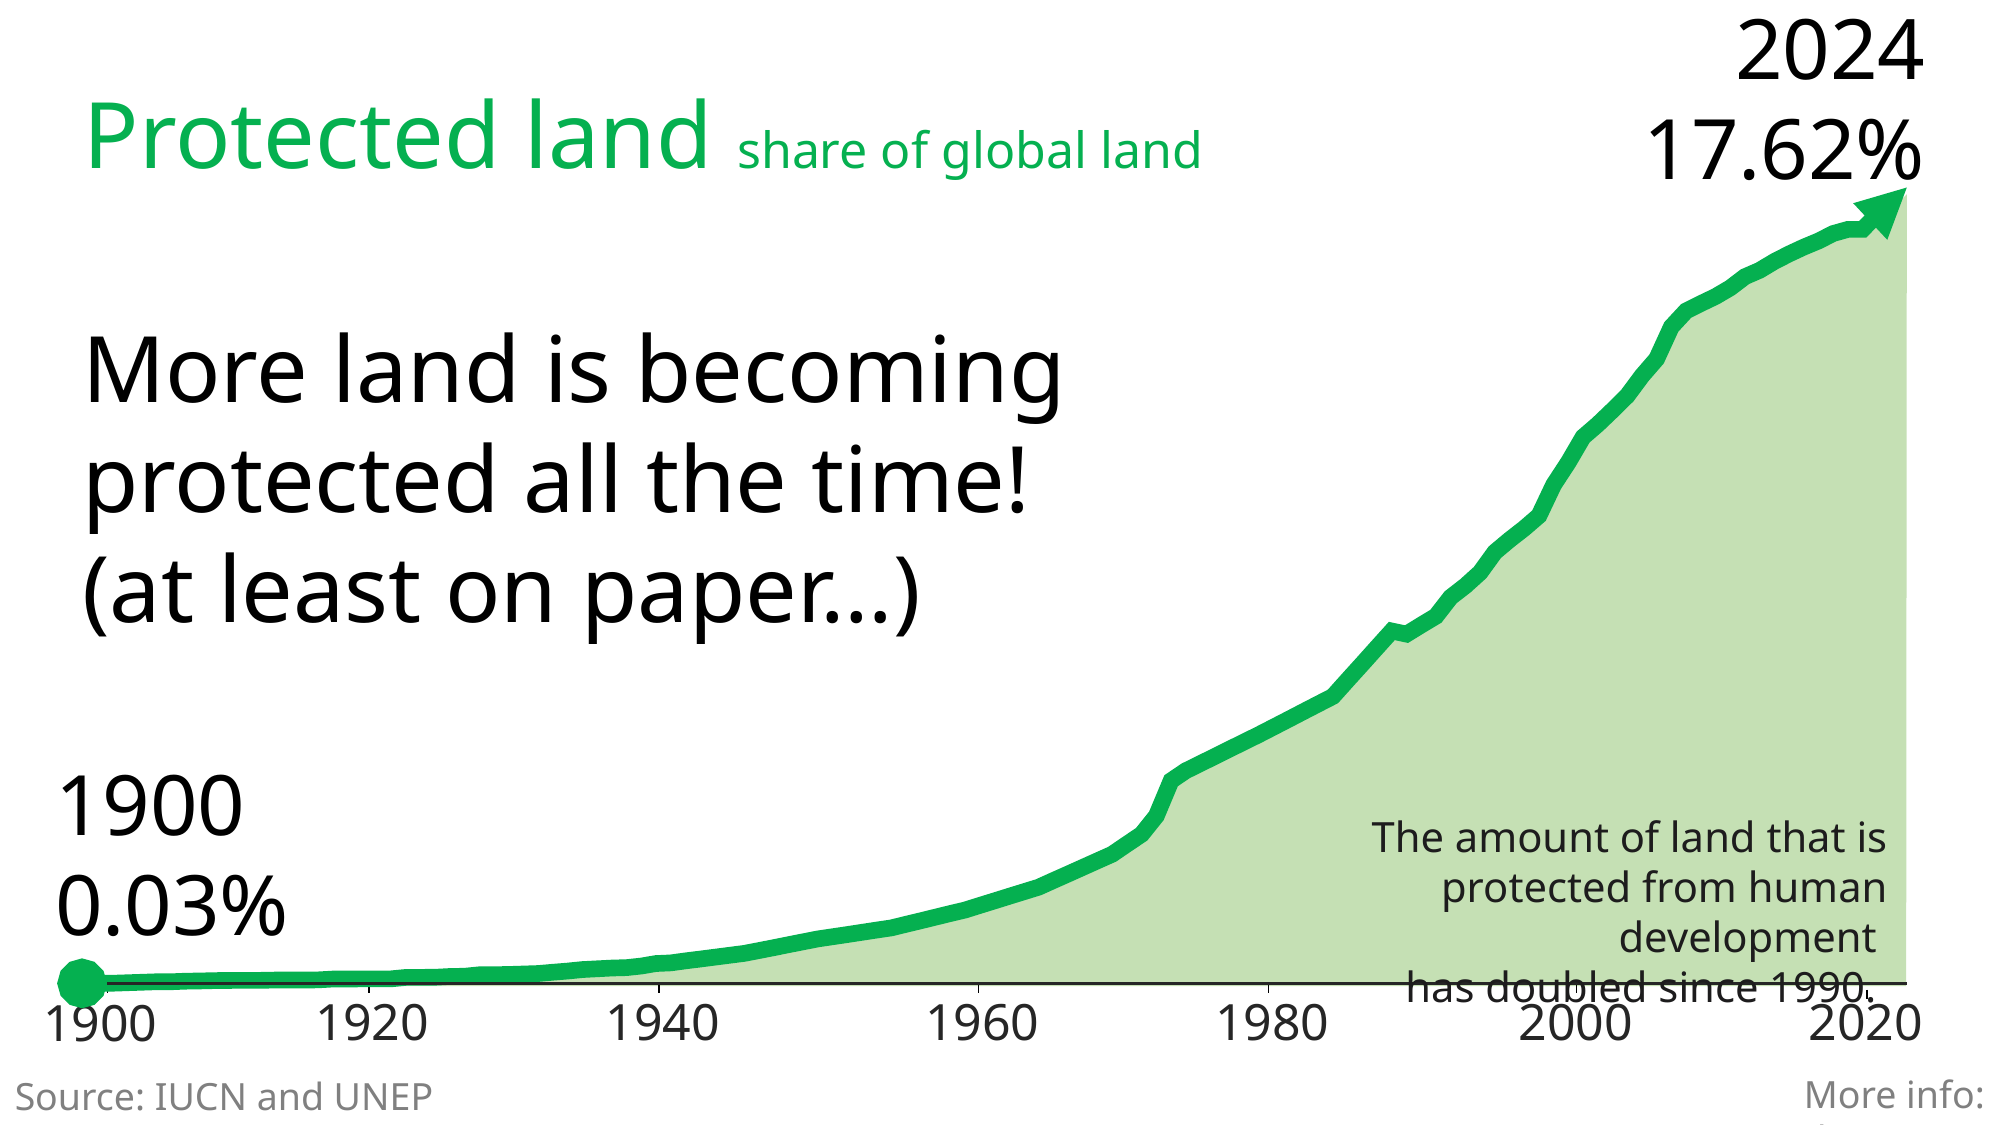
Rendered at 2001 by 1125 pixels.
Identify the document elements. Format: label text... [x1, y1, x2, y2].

text_box 2024 17.62% [1400, 0, 1940, 204]
text_box [75, 960, 694, 990]
text_box More info: gapminder.org/71 [1499, 1063, 2000, 1125]
text_box The amount of land that is protected from human development has doubled since 1990. [1162, 803, 1903, 1068]
text_box [1642, 204, 1891, 303]
text_box Source: IUCN and UNEP [0, 1065, 503, 1125]
text_box 2020 [1903, 983, 1938, 1059]
text_box [630, 648, 1377, 939]
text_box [101, 983, 1869, 999]
text_box 1960 [910, 1010, 1054, 1059]
text_box 1900 [28, 984, 172, 1060]
text_box 1920 [300, 1010, 444, 1059]
text_box 1900 0.03% [40, 744, 822, 960]
text_box [1164, 204, 1907, 983]
text_box Protected land share of global land [69, 69, 1400, 195]
text_box [399, 807, 1162, 981]
text_box More land is becoming protected all the time! (at least on paper…) [67, 303, 1851, 648]
text_box 1940 [591, 1010, 735, 1059]
